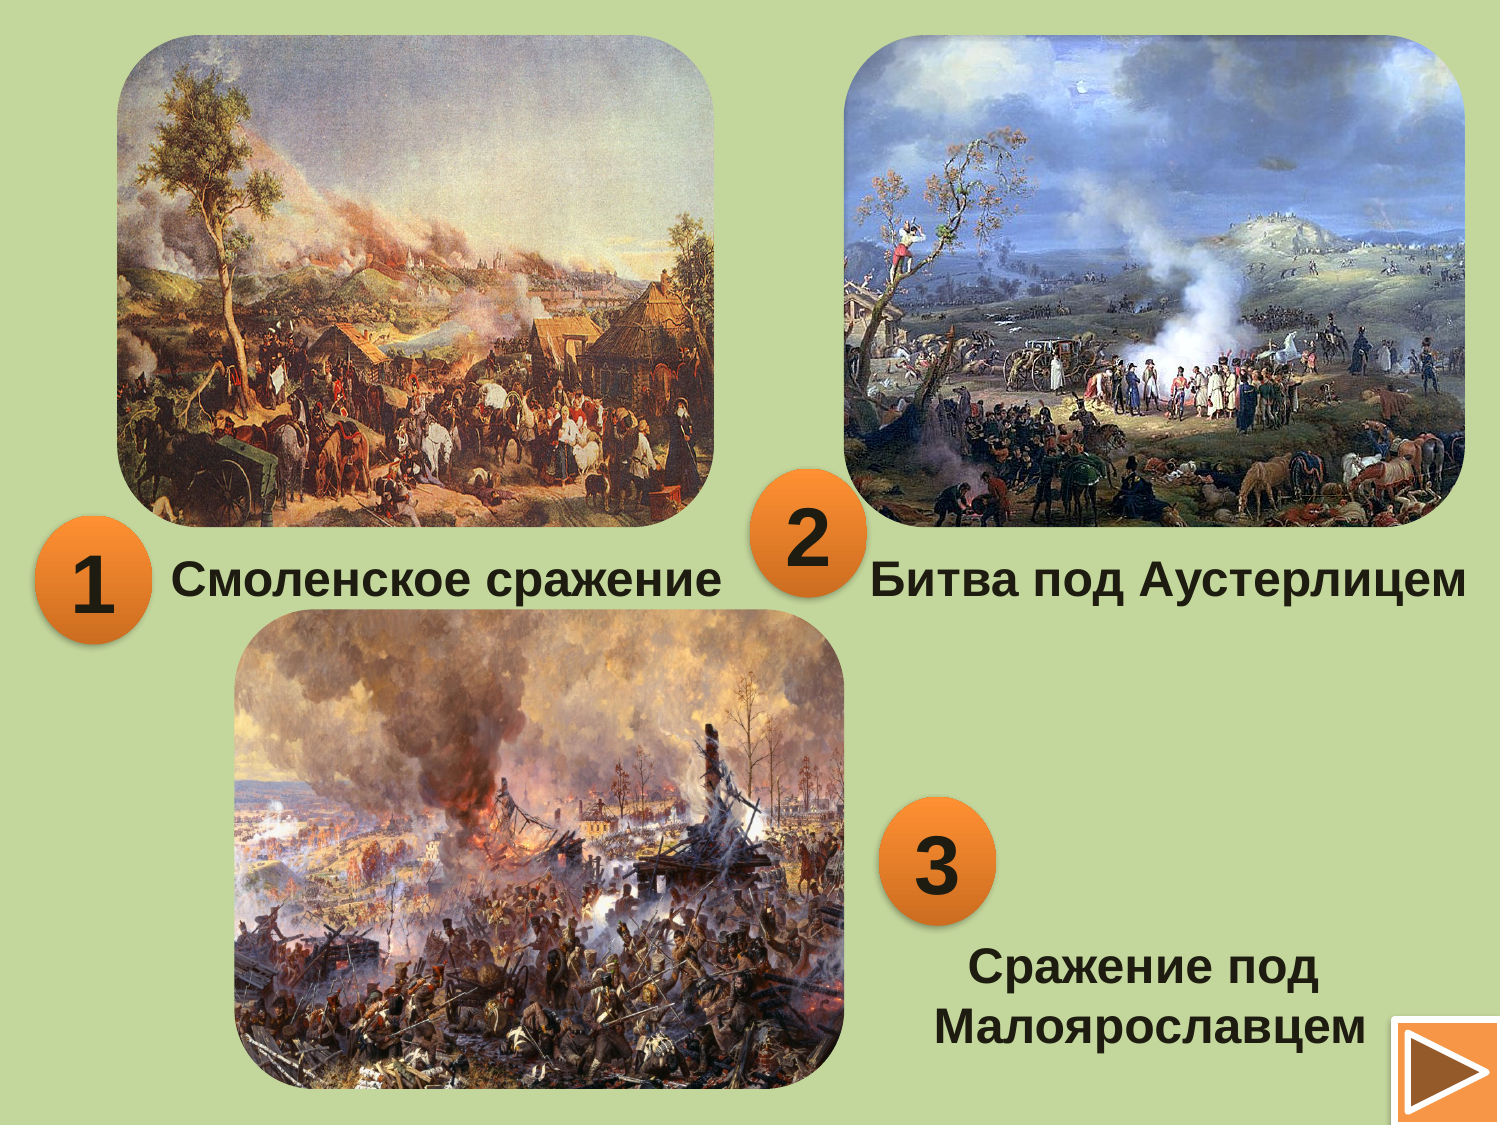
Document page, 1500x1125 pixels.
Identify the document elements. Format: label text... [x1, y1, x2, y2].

text_box 3 [878, 796, 997, 926]
picture [843, 34, 1466, 528]
text_box Битва под Аустерлицем [854, 538, 1497, 614]
text_box 1 [35, 515, 153, 645]
text_box Смоленское сражение [155, 538, 738, 614]
text_box 2 [749, 468, 868, 598]
text_box [1391, 1016, 1500, 1125]
picture [116, 34, 715, 528]
picture [234, 609, 845, 1090]
text_box Сражение под Малоярославцем [904, 925, 1383, 1061]
